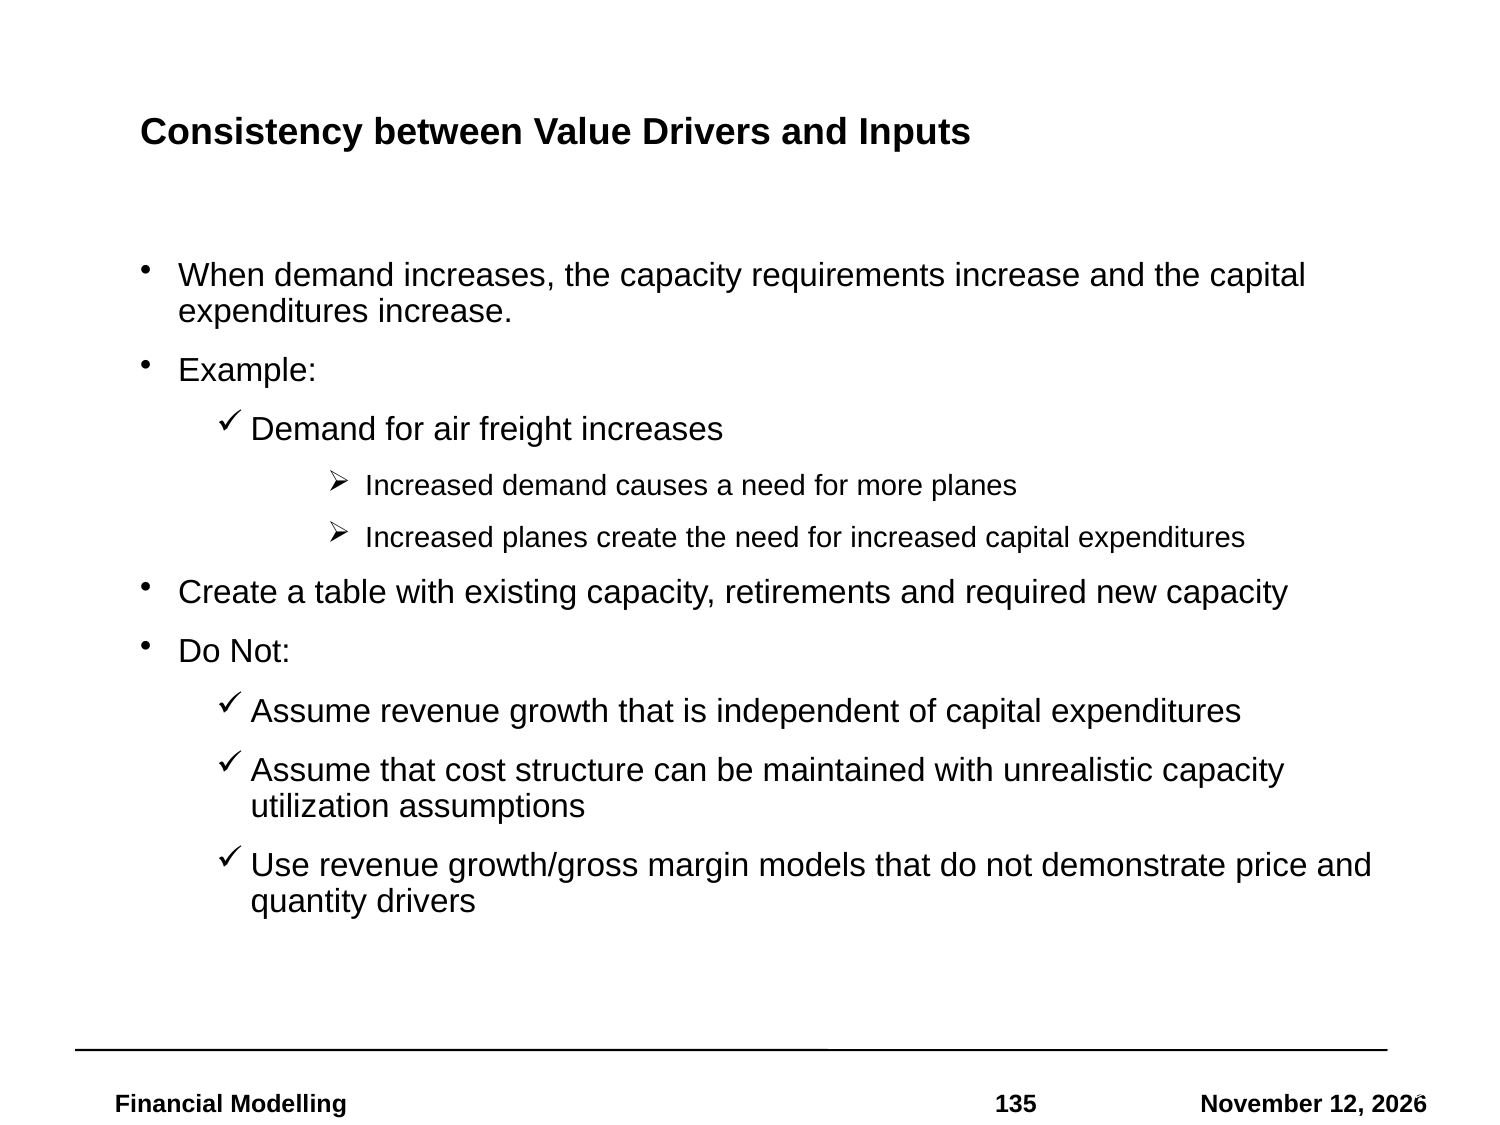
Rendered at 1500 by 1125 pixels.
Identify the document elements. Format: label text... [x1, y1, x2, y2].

list When demand increases, the capacity requirements increase and the capital expenditures increase. Example: Demand for air freight increases Increased demand causes a need for more planes Increased planes create the need for increased capital expenditures Create a table with existing capacity, retirements and required new capacity Do Not: Assume revenue growth that is independent of capital expenditures Assume that cost structure can be maintained with unrealistic capacity utilization assumptions Use revenue growth/gross margin models that do not demonstrate price and quantity drivers [124, 249, 1413, 1001]
title Consistency between Value Drivers and Inputs [124, 99, 1413, 226]
